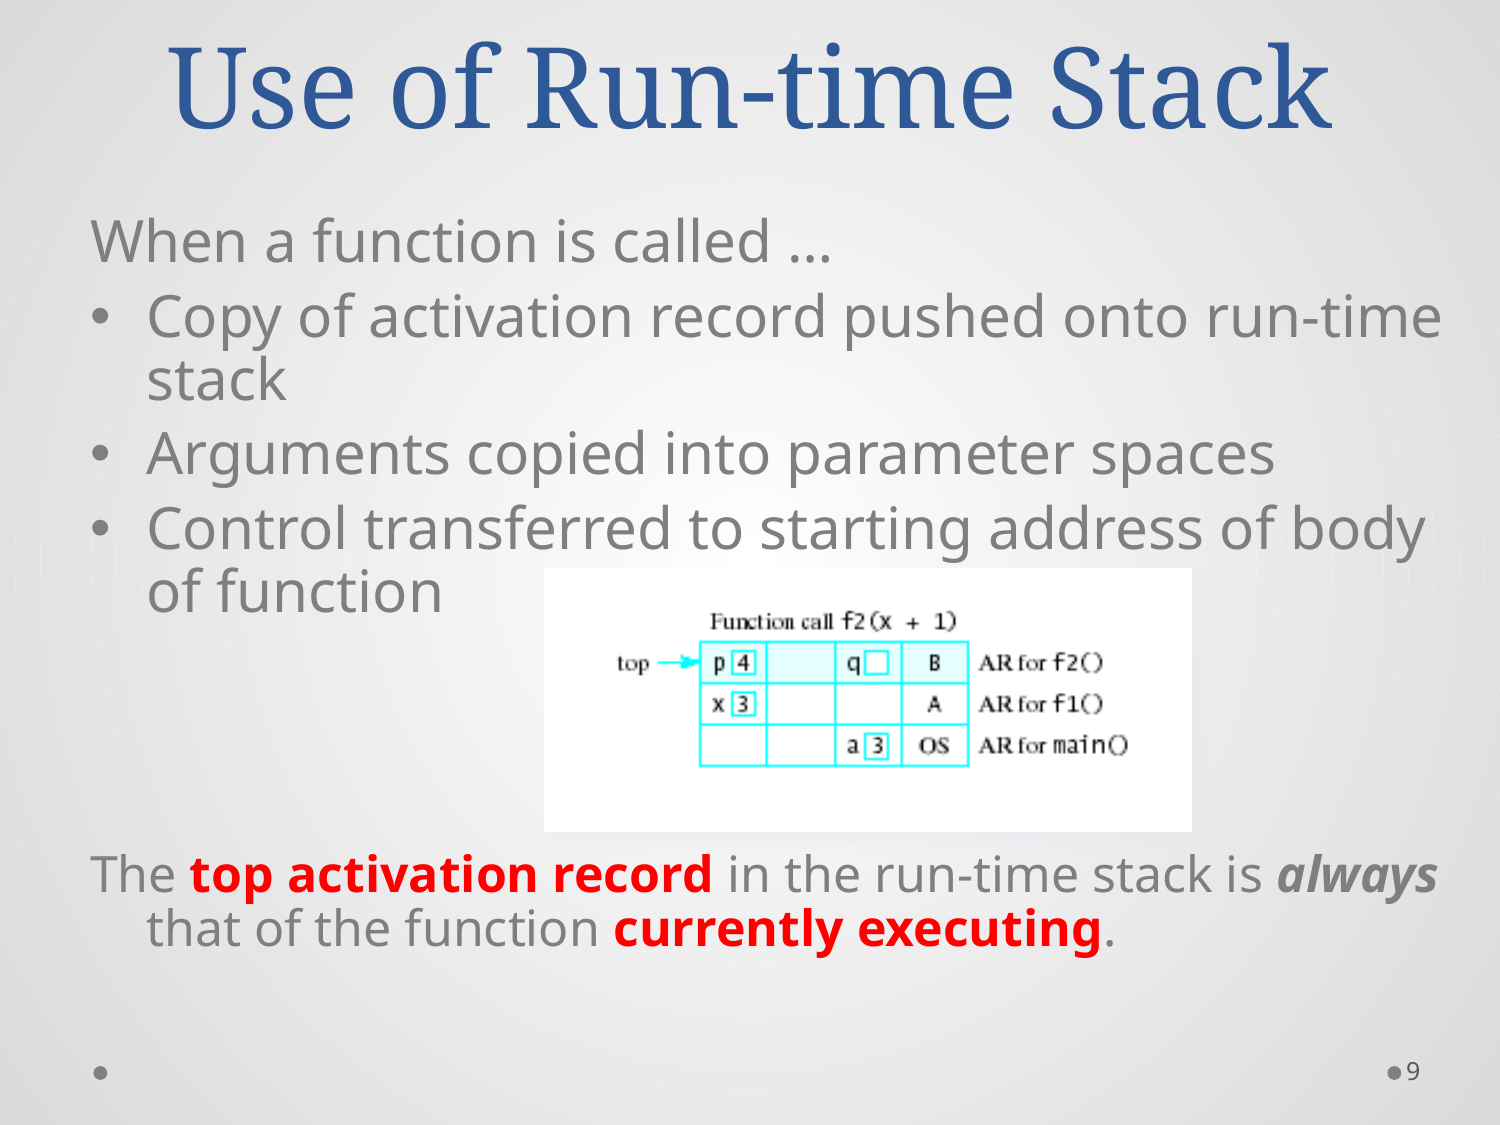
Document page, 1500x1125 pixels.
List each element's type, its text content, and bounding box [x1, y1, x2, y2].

slide_number 9 [1401, 1042, 1494, 1103]
picture [544, 568, 1192, 832]
list When a function is called … Copy of activation record pushed onto run-time stack Arguments copied into parameter spaces Control transferred to starting address of body of function The top activation record in the run-time stack is always that of the function currently executing. [75, 204, 1500, 1041]
title Use of Run-time Stack [75, 0, 1425, 160]
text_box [552, 576, 1208, 848]
